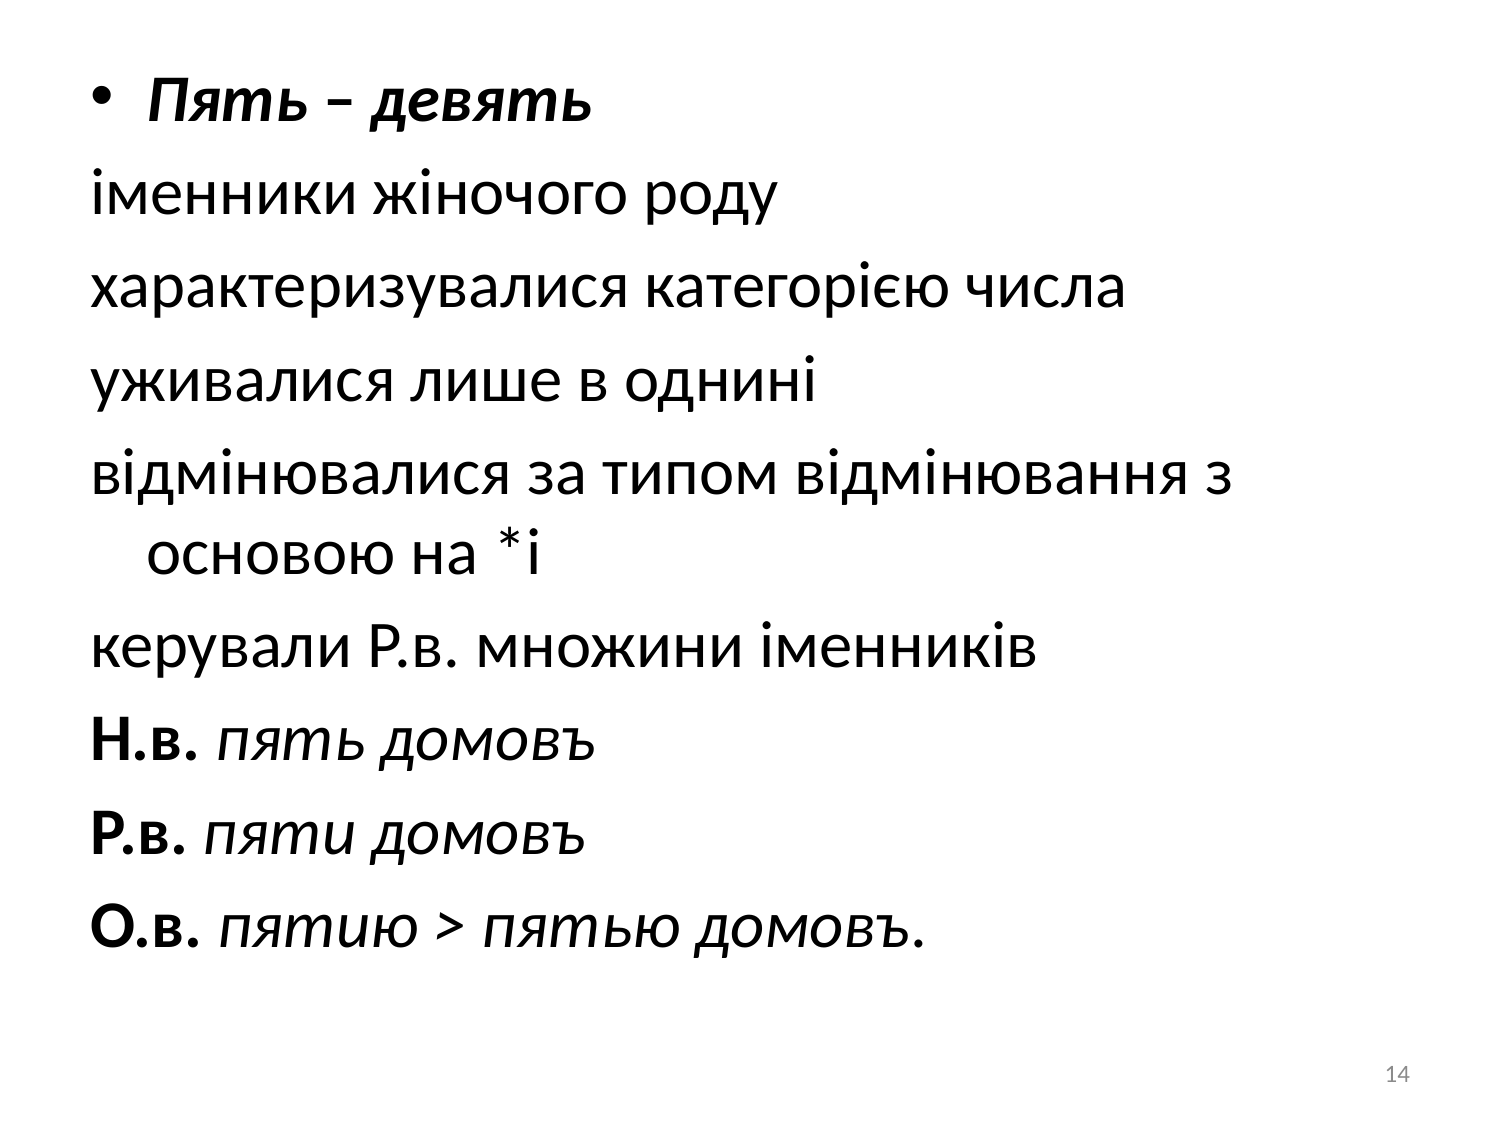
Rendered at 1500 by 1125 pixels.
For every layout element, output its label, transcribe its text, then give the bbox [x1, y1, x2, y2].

slide_number 14 [1074, 1042, 1425, 1103]
list Пять – девять іменники жіночого роду характеризувалися категорією числа уживалися лише в однині відмінювалися за типом відмінювання з основою на *і керували Р.в. множини іменників Н.в. пять домовъ Р.в. пяти домовъ О.в. пятию > пятью домовъ. [75, 46, 1425, 1005]
